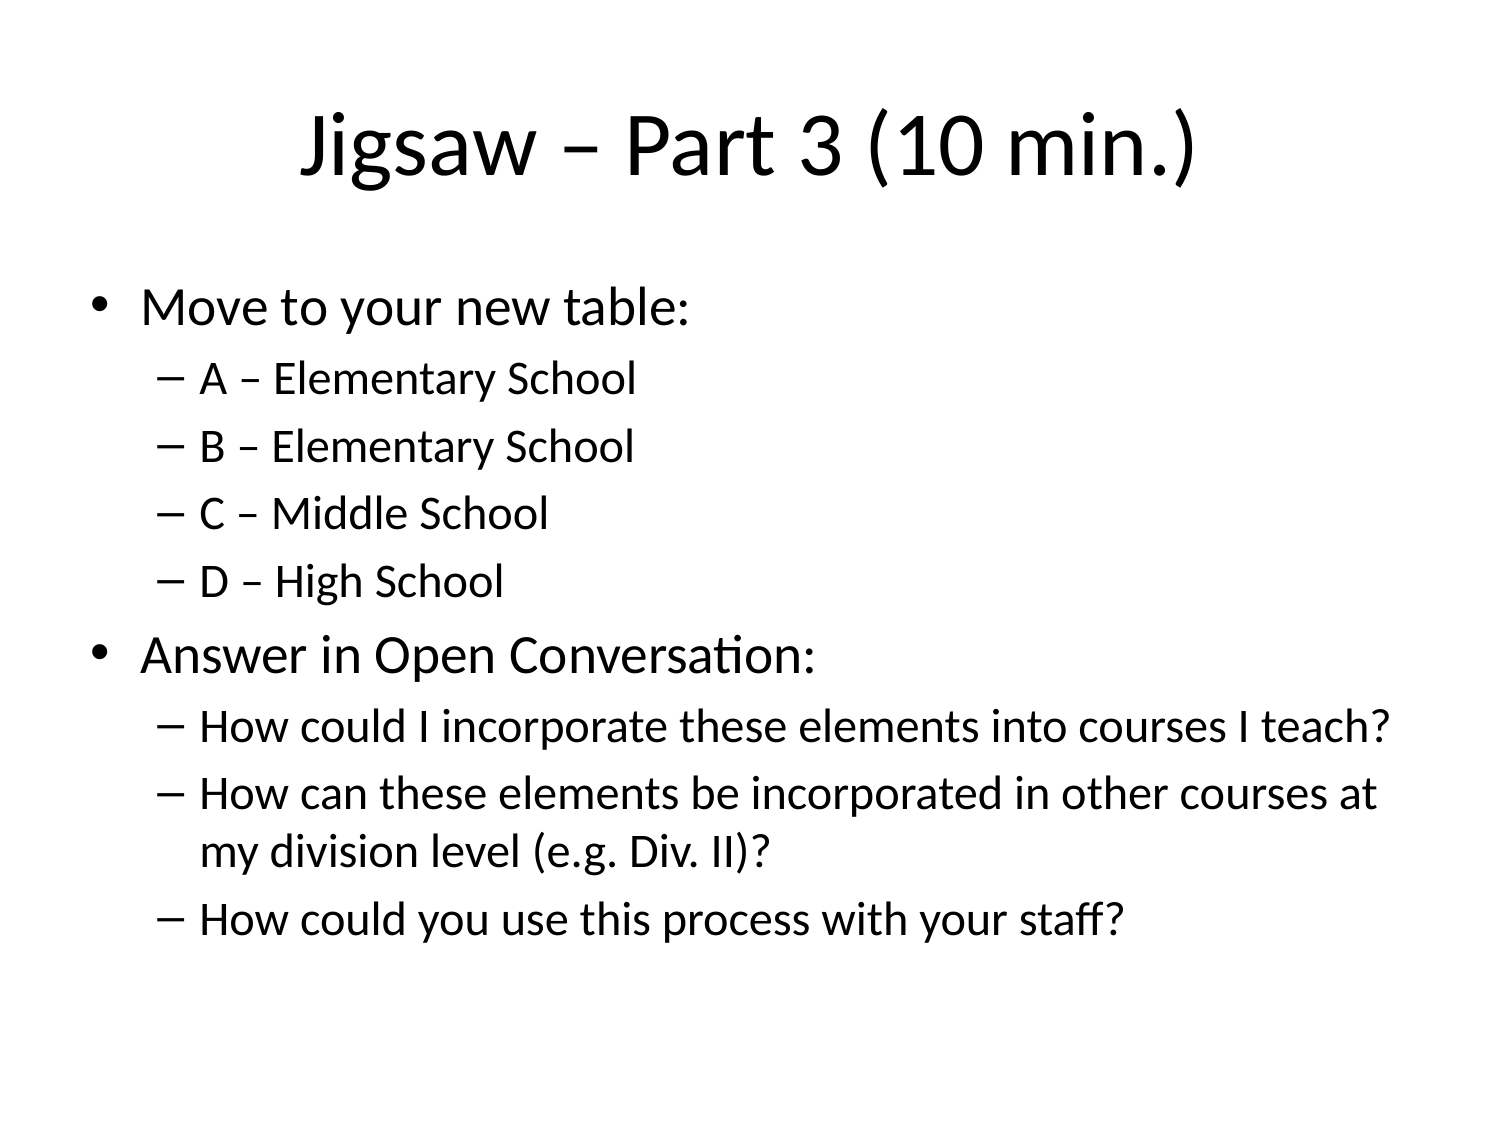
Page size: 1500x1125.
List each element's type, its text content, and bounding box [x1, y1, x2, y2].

list Move to your new table: A – Elementary School B – Elementary School C – Middle School D – High School Answer in Open Conversation: How could I incorporate these elements into courses I teach? How can these elements be incorporated in other courses at my division level (e.g. Div. II)? How could you use this process with your staff? [75, 262, 1425, 1005]
title Jigsaw – Part 3 (10 min.) [75, 45, 1425, 233]
